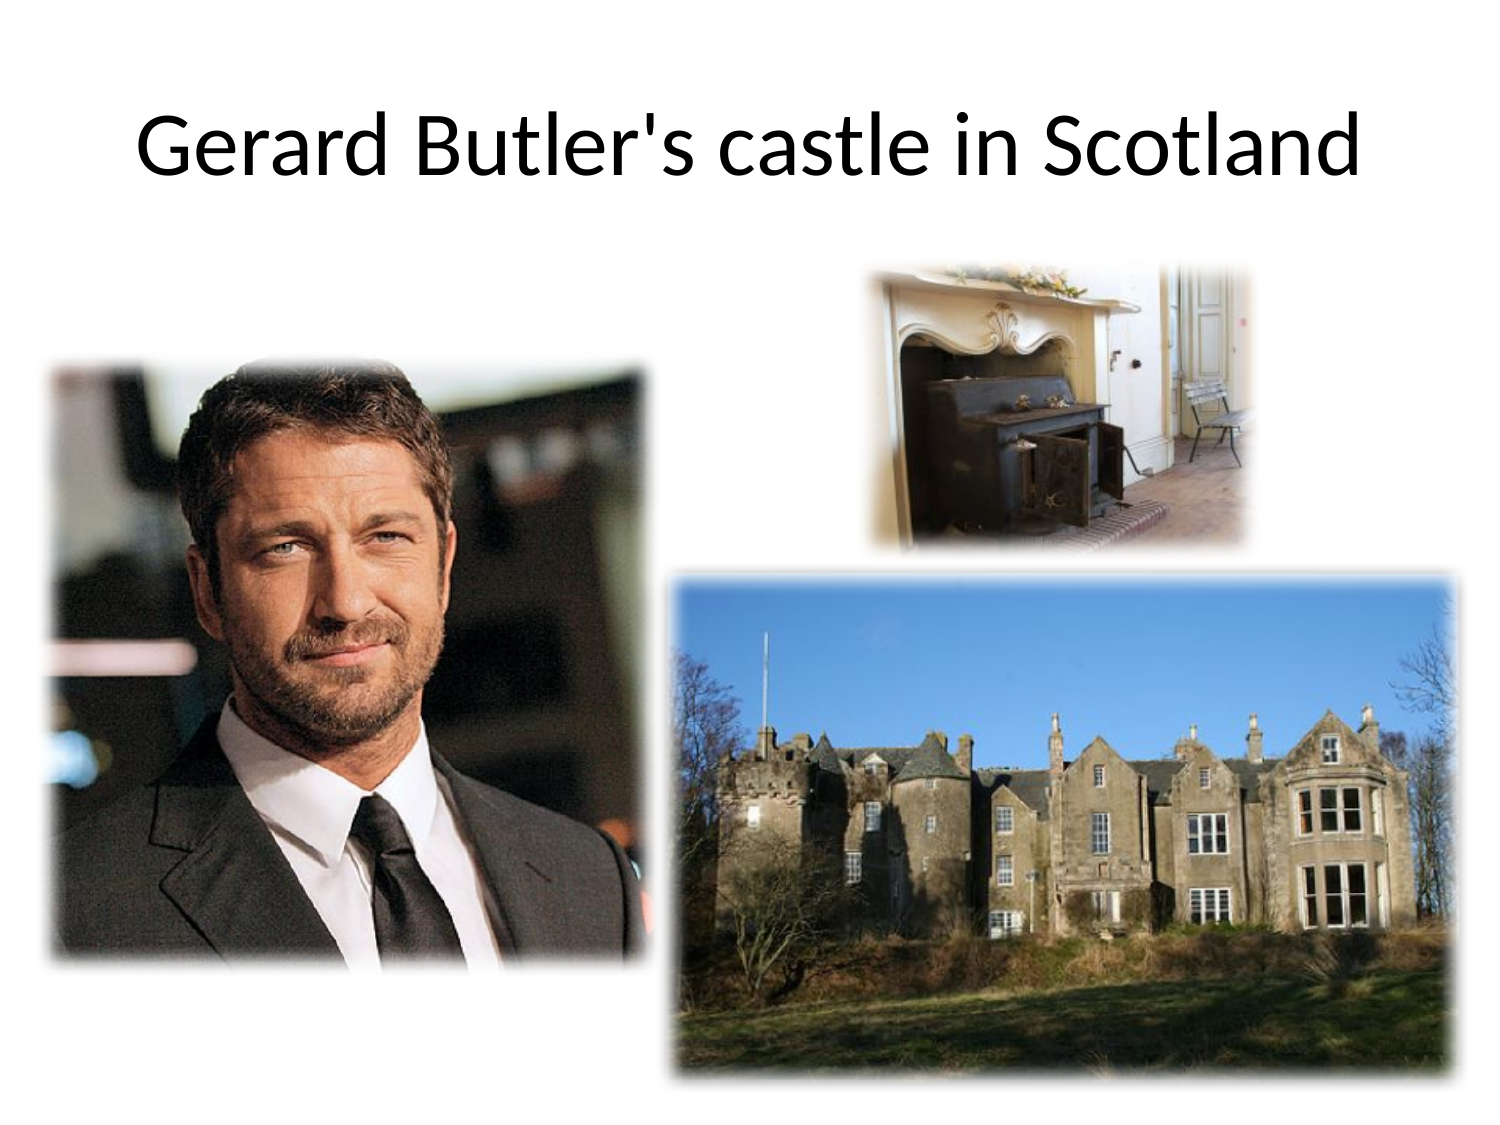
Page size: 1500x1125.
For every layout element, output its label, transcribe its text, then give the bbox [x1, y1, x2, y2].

title Gerard Butler's castle in Scotland [75, 45, 1425, 233]
picture [34, 257, 1469, 1093]
